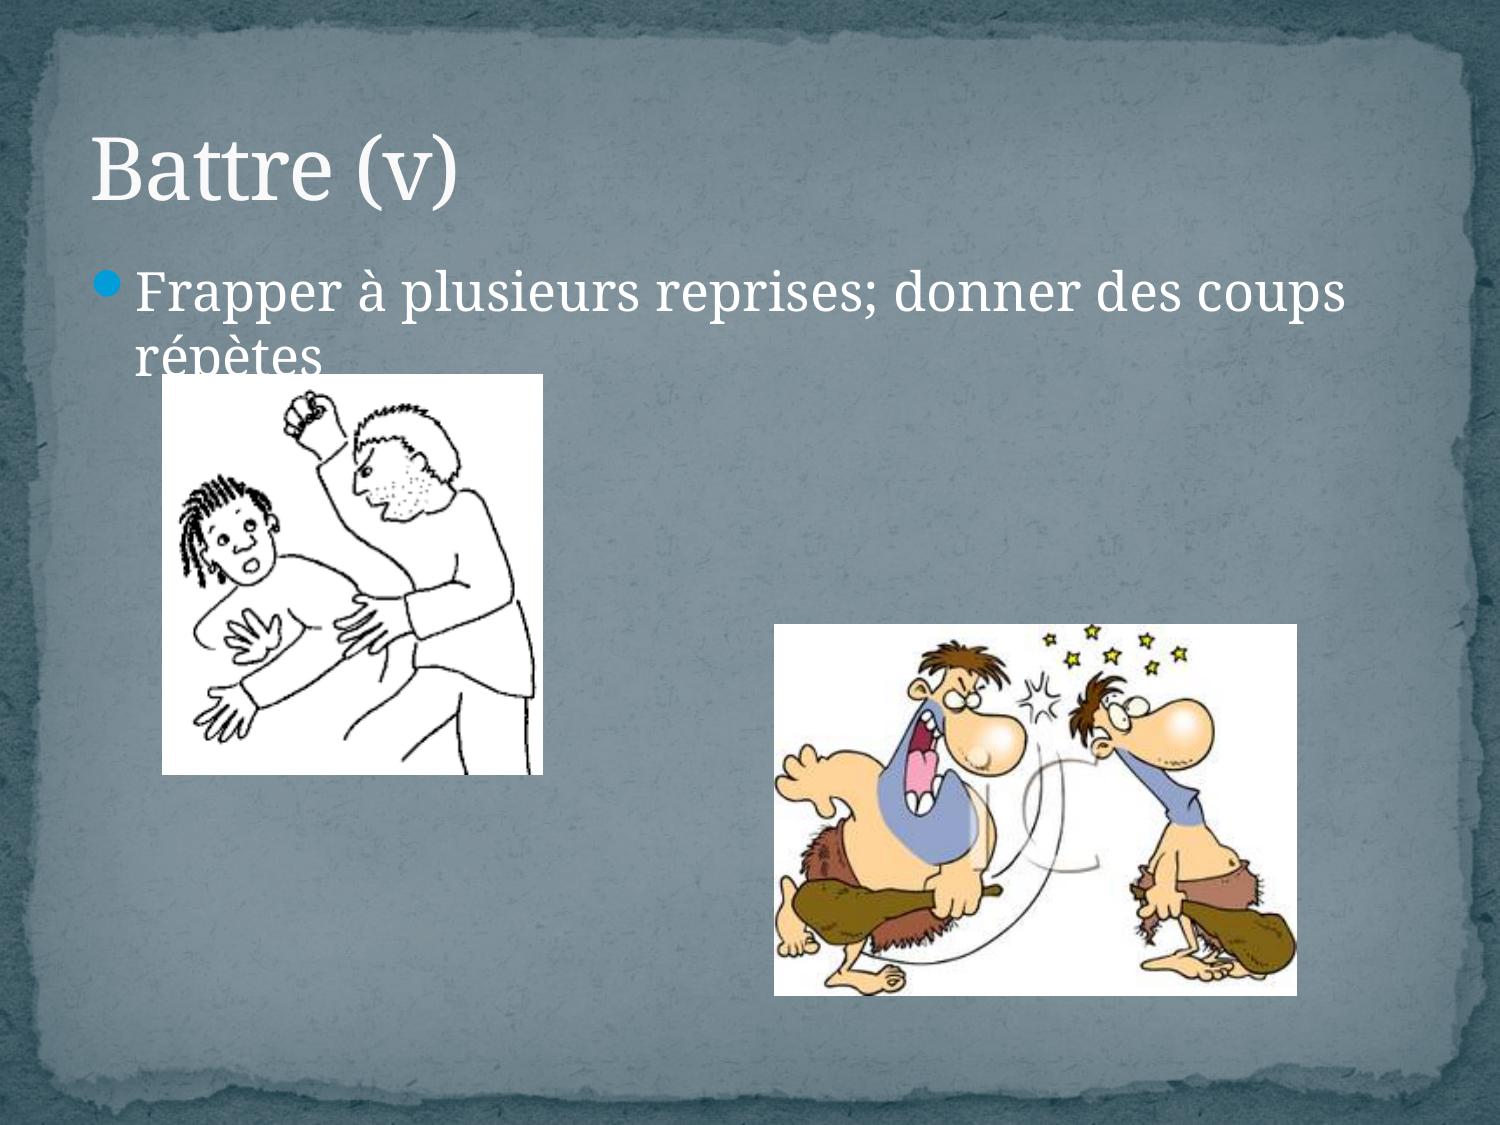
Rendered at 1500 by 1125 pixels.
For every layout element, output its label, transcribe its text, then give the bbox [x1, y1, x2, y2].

title Battre (v) [74, 24, 1425, 225]
picture [774, 624, 1297, 996]
list Frapper à plusieurs reprises; donner des coups répètes [75, 249, 1425, 1000]
picture [162, 374, 543, 775]
